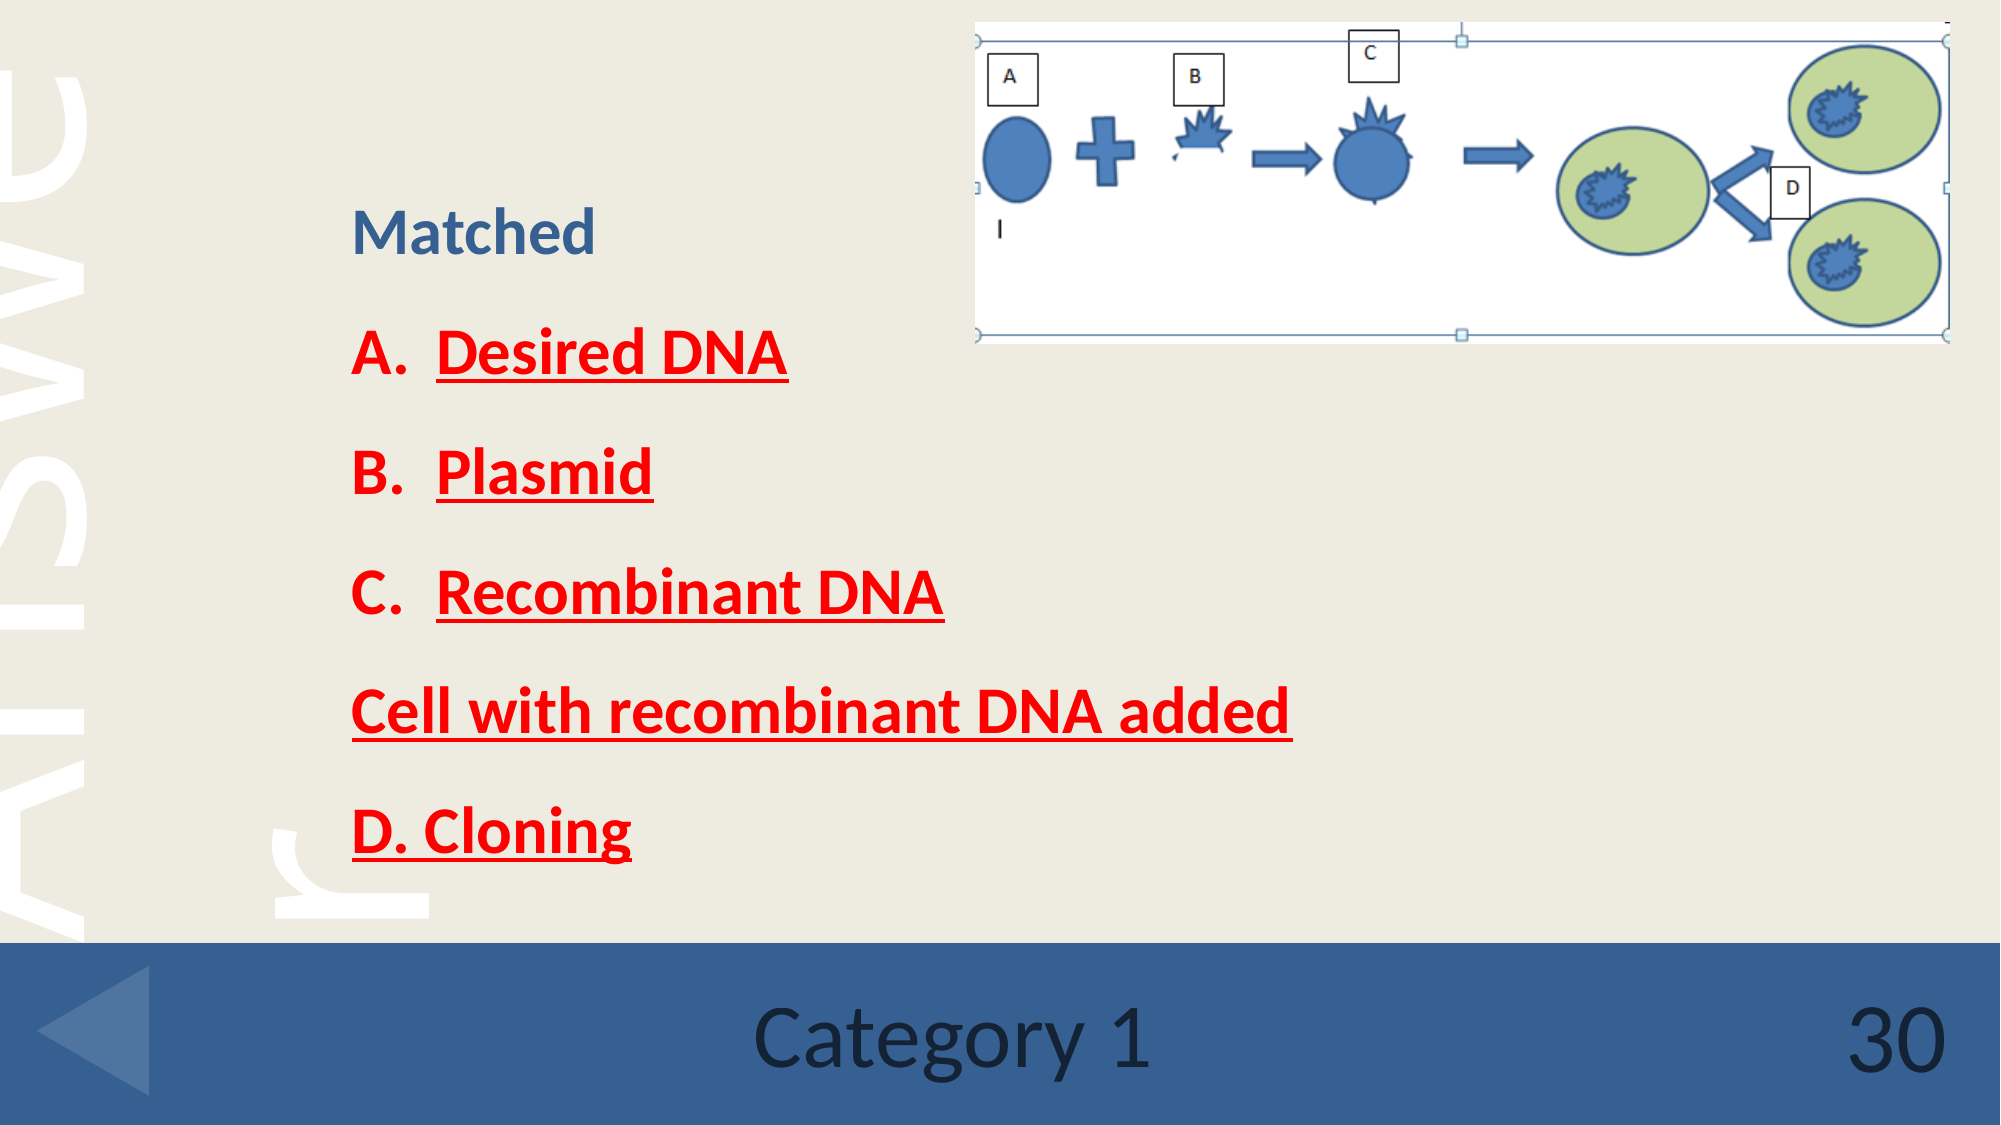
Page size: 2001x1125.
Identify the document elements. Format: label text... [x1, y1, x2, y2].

title Category 1 [53, 937, 1854, 1125]
text_box Matched Desired DNA Plasmid Recombinant DNA Cell with recombinant DNA added D. Cloning [336, 171, 1338, 924]
picture [974, 22, 1951, 344]
list 30 [1854, 967, 1963, 1097]
